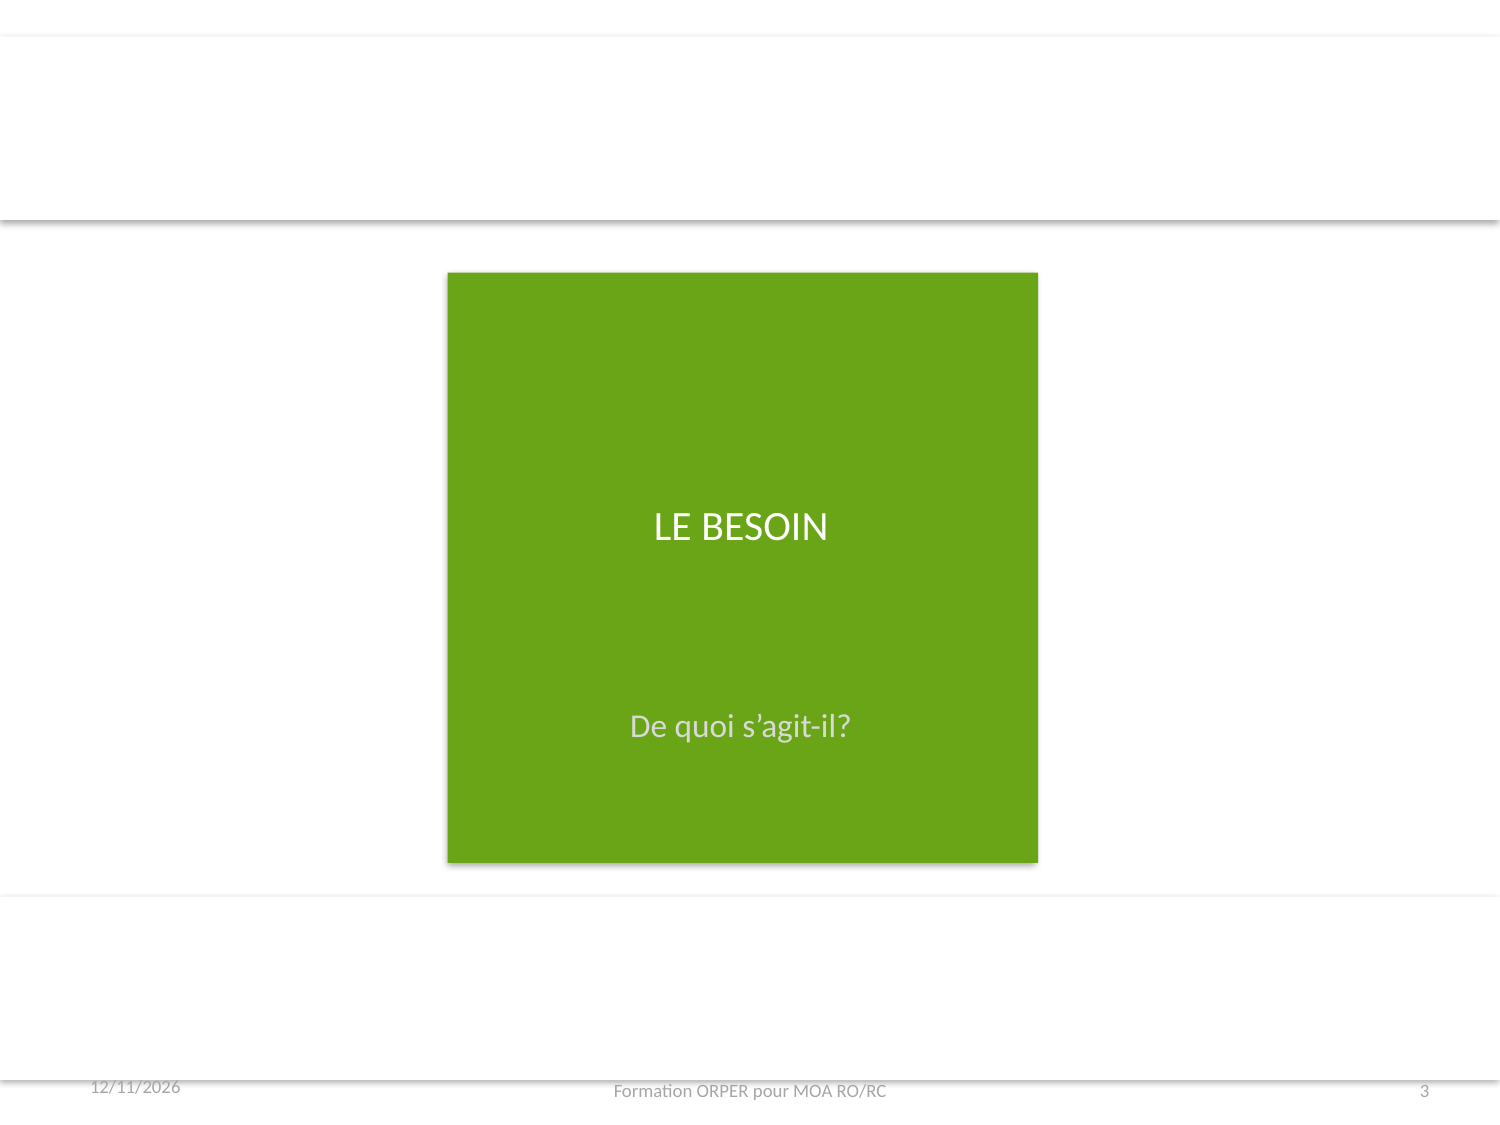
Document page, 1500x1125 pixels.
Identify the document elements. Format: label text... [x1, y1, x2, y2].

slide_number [75, 1067, 425, 1106]
slide_number 3 [1094, 1067, 1445, 1112]
title Le besoin [463, 491, 1020, 628]
list De quoi s’agit-il? [463, 636, 1020, 752]
footer Formation ORPER pour MOA RO/RC [512, 1067, 988, 1112]
